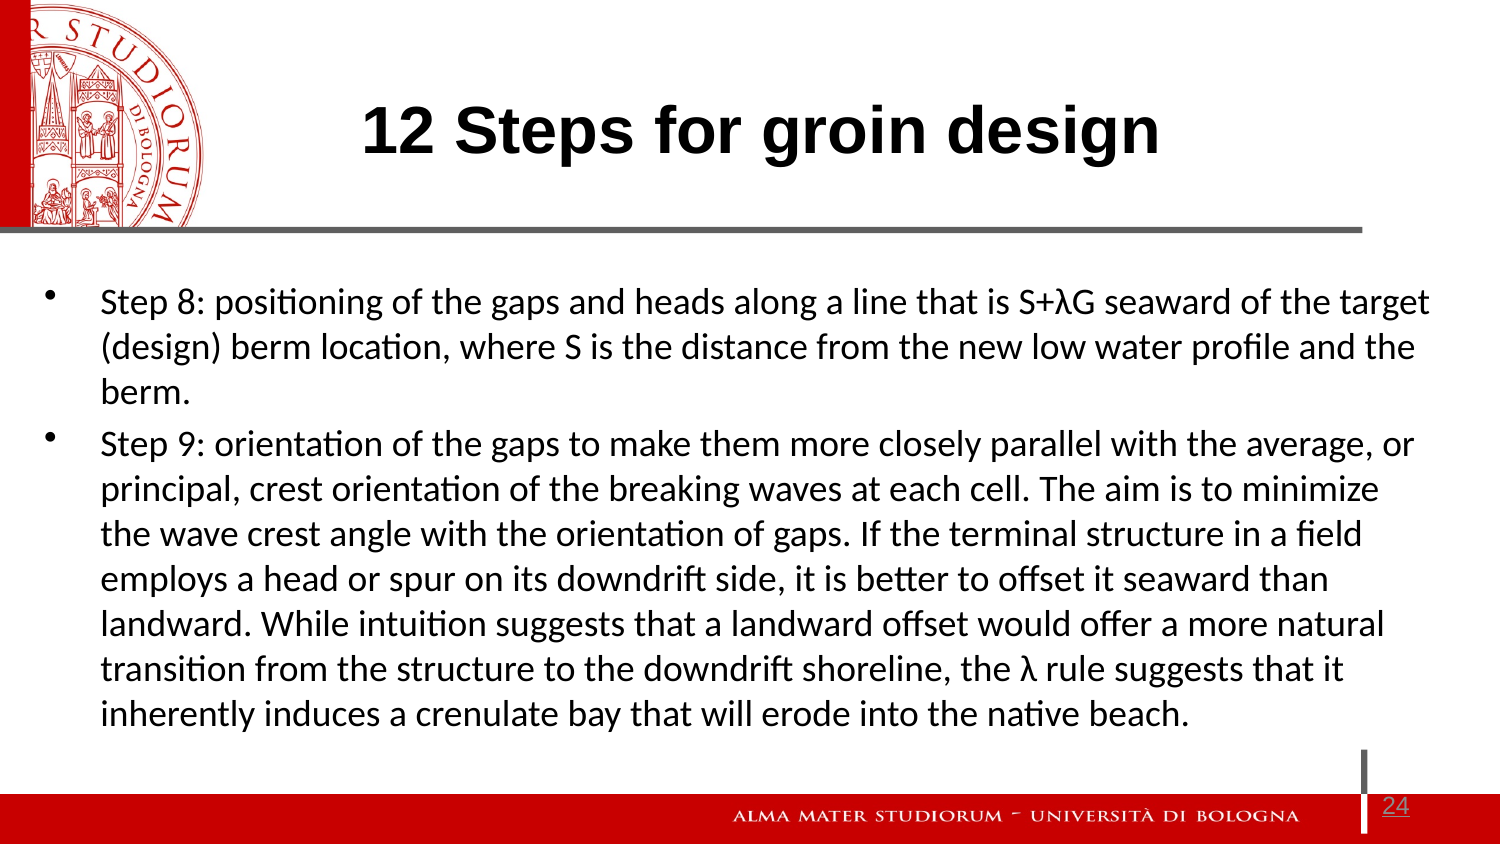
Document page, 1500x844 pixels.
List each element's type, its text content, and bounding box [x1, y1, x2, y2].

picture [31, 0, 211, 226]
slide_number 24 [1074, 782, 1425, 827]
list Step 8: positioning of the gaps and heads along a line that is S+λG seaward of the target (design) berm location, where S is the distance from the new low water profile and the berm. Step 9: orientation of the gaps to make them more closely parallel with the average, or principal, crest orientation of the breaking waves at each cell. The aim is to minimize the wave crest angle with the orientation of gaps. If the terminal structure in a field employs a head or spur on its downdrift side, it is better to offset it seaward than landward. While intuition suggests that a landward offset would offer a more natural transition from the structure to the downdrift shoreline, the λ rule suggests that it inherently induces a crenulate bay that will erode into the native beach. [29, 269, 1447, 759]
picture [0, 794, 1500, 844]
text_box 12 Steps for groin design [194, 79, 1329, 174]
